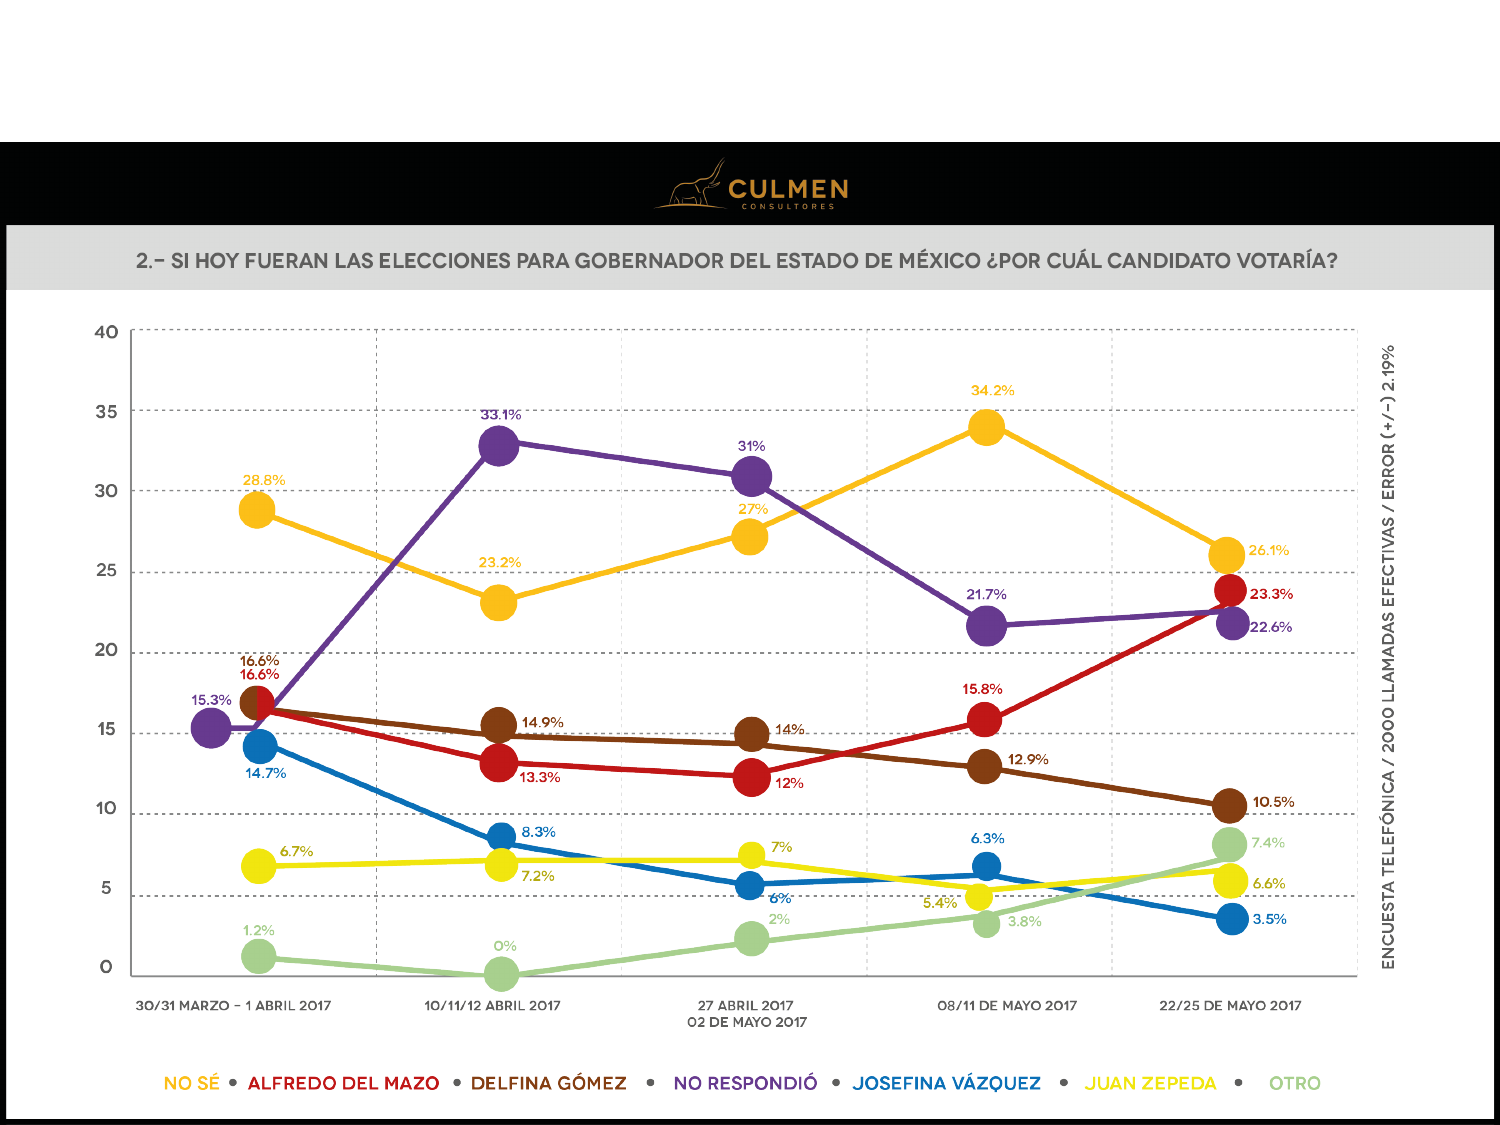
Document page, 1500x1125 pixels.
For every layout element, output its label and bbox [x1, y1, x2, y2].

picture [0, 142, 1500, 1125]
